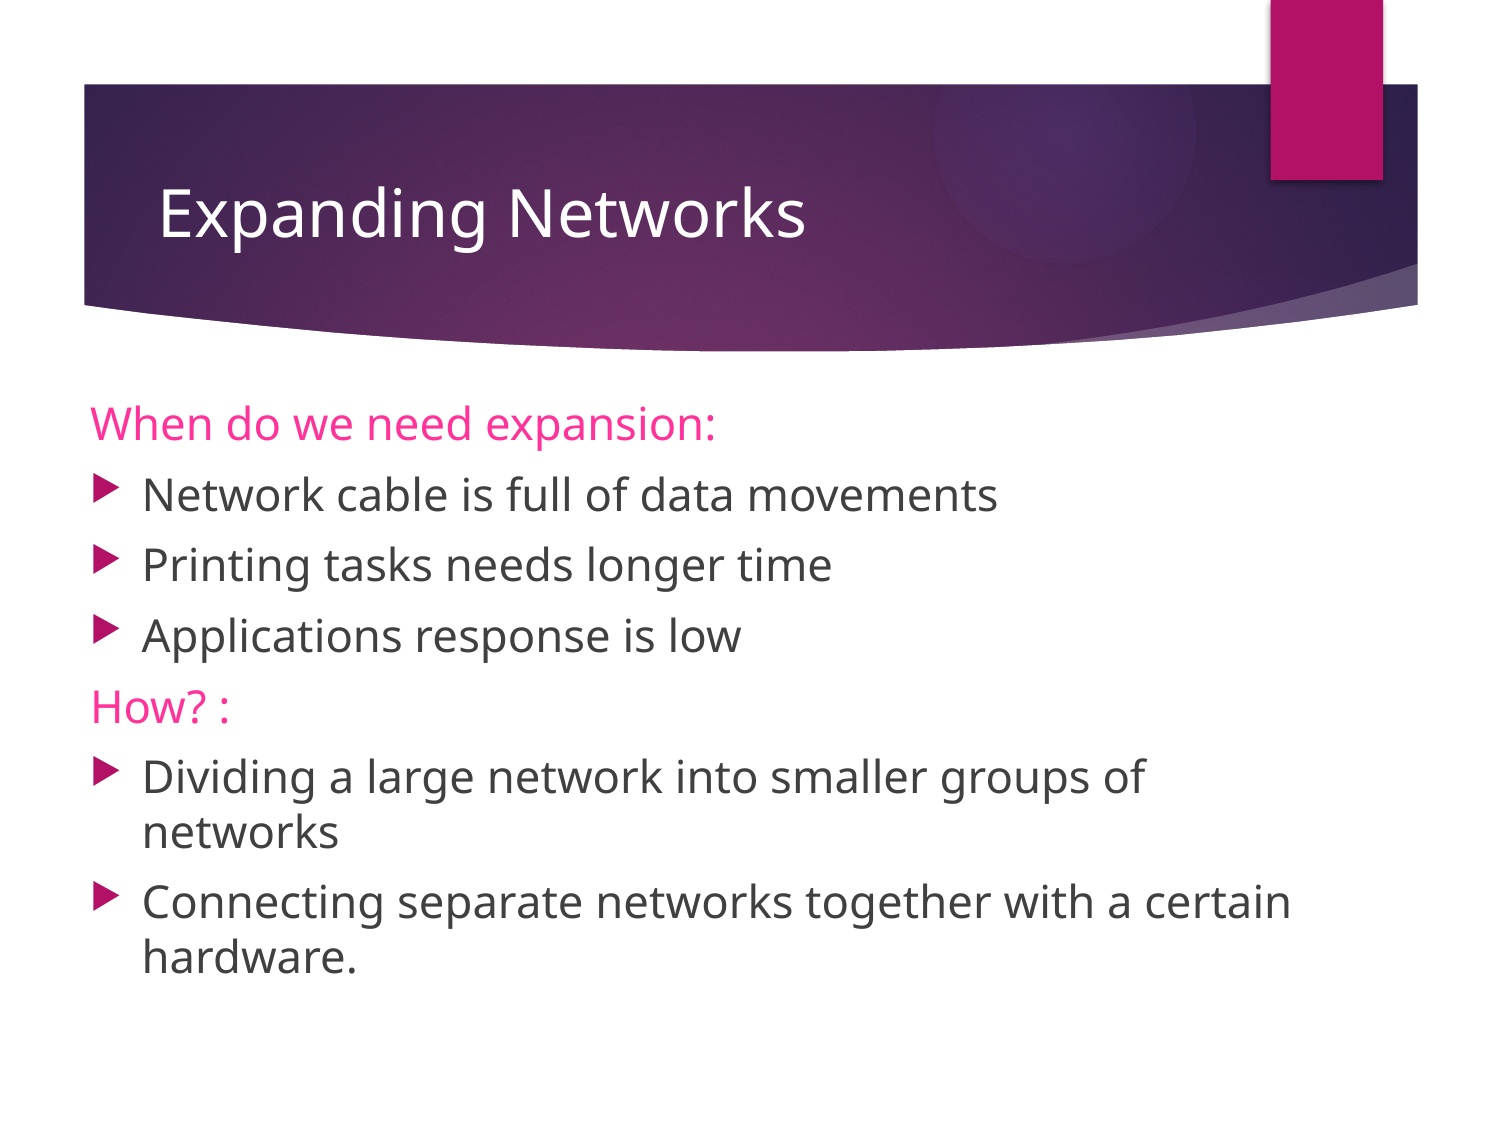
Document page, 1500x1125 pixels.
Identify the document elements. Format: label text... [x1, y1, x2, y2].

list When do we need expansion: Network cable is full of data movements Printing tasks needs longer time Applications response is low How? : Dividing a large network into smaller groups of networks Connecting separate networks together with a certain hardware. [75, 387, 1359, 992]
title Expanding Networks [142, 152, 1183, 269]
